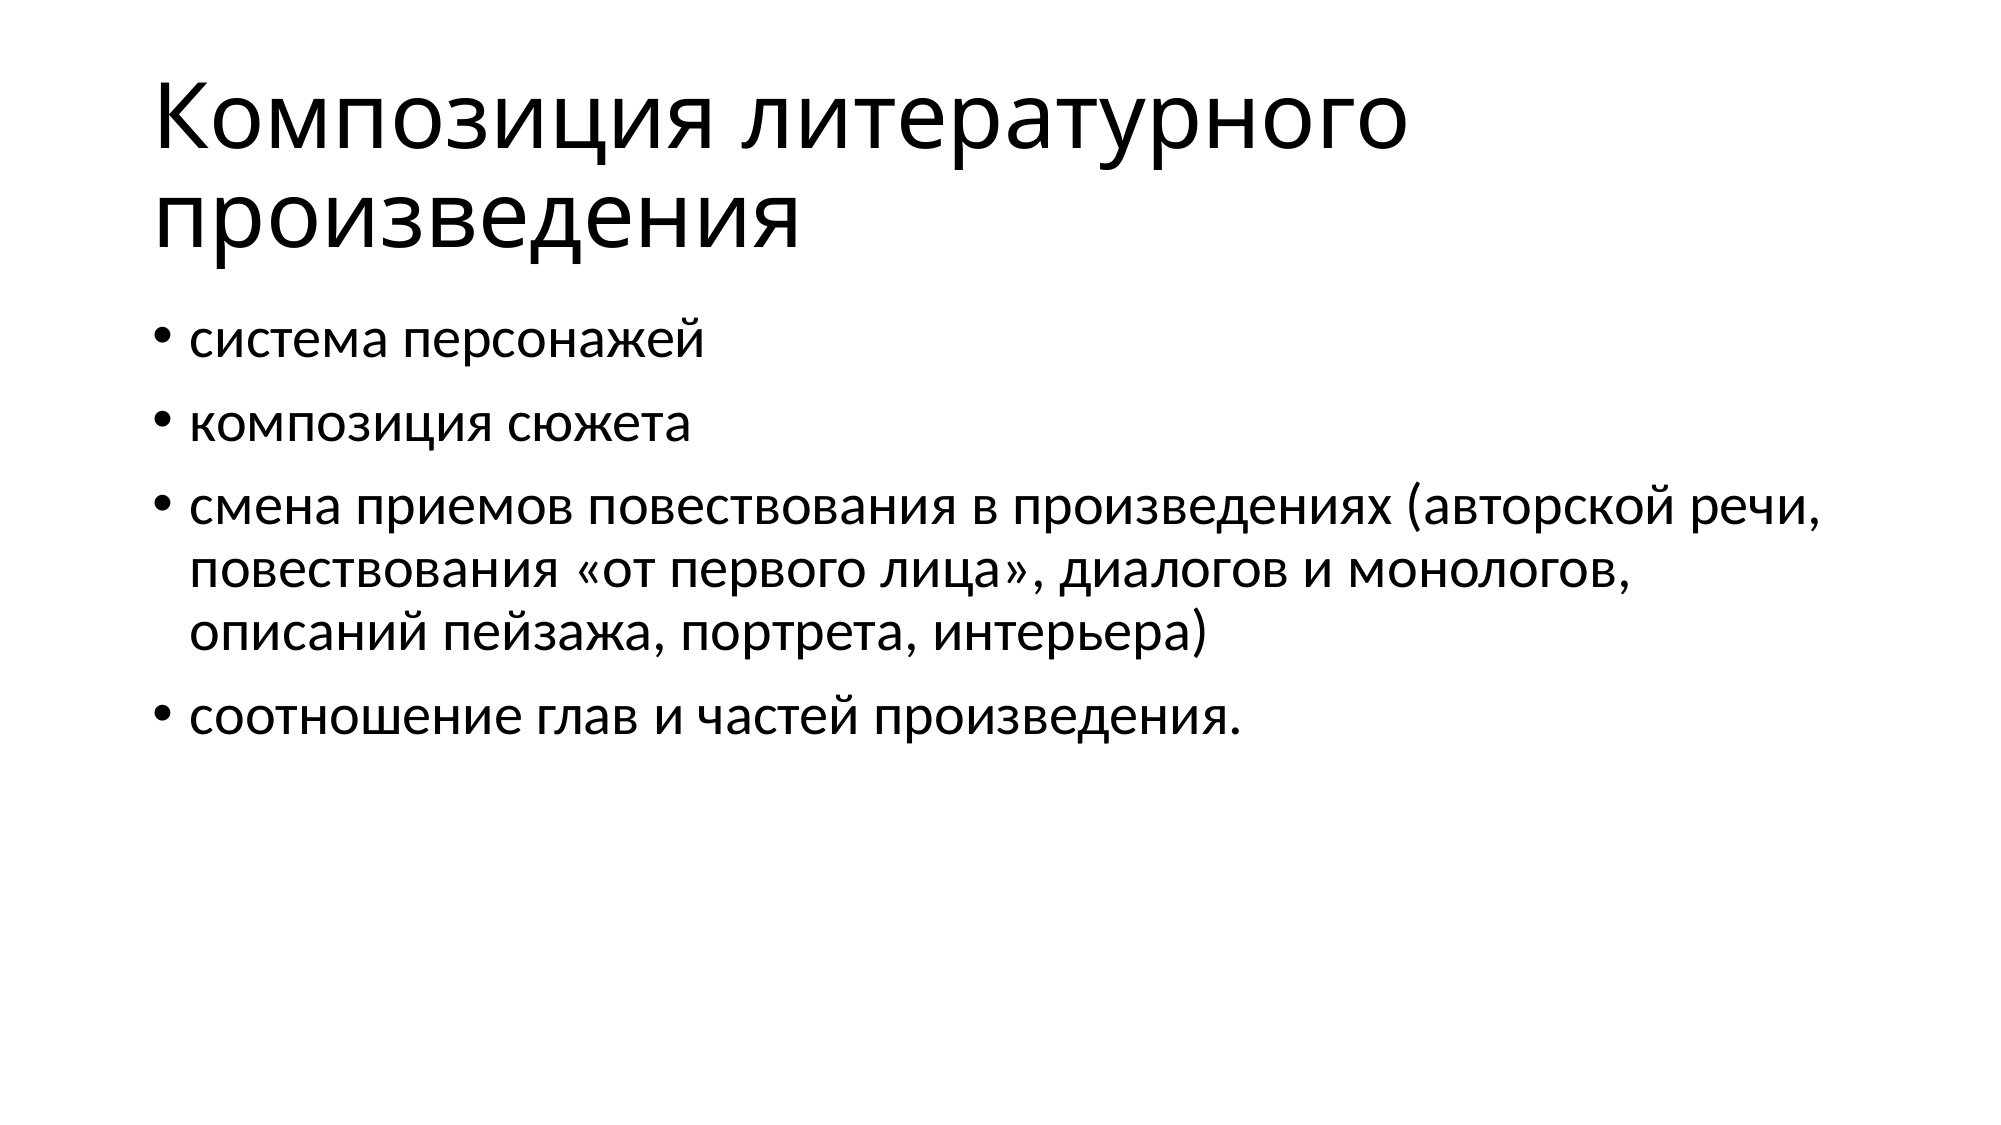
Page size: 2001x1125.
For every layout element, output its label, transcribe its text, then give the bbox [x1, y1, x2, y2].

list система персонажей композиция сюжета смена приемов повествования в произведениях (авторской речи, повествования «от первого лица», диалогов и монологов, описаний пейзажа, портрета, интерьера) соотношение глав и частей произведения. [137, 299, 1863, 1014]
title Композиция литературного произведения [137, 59, 1863, 278]
